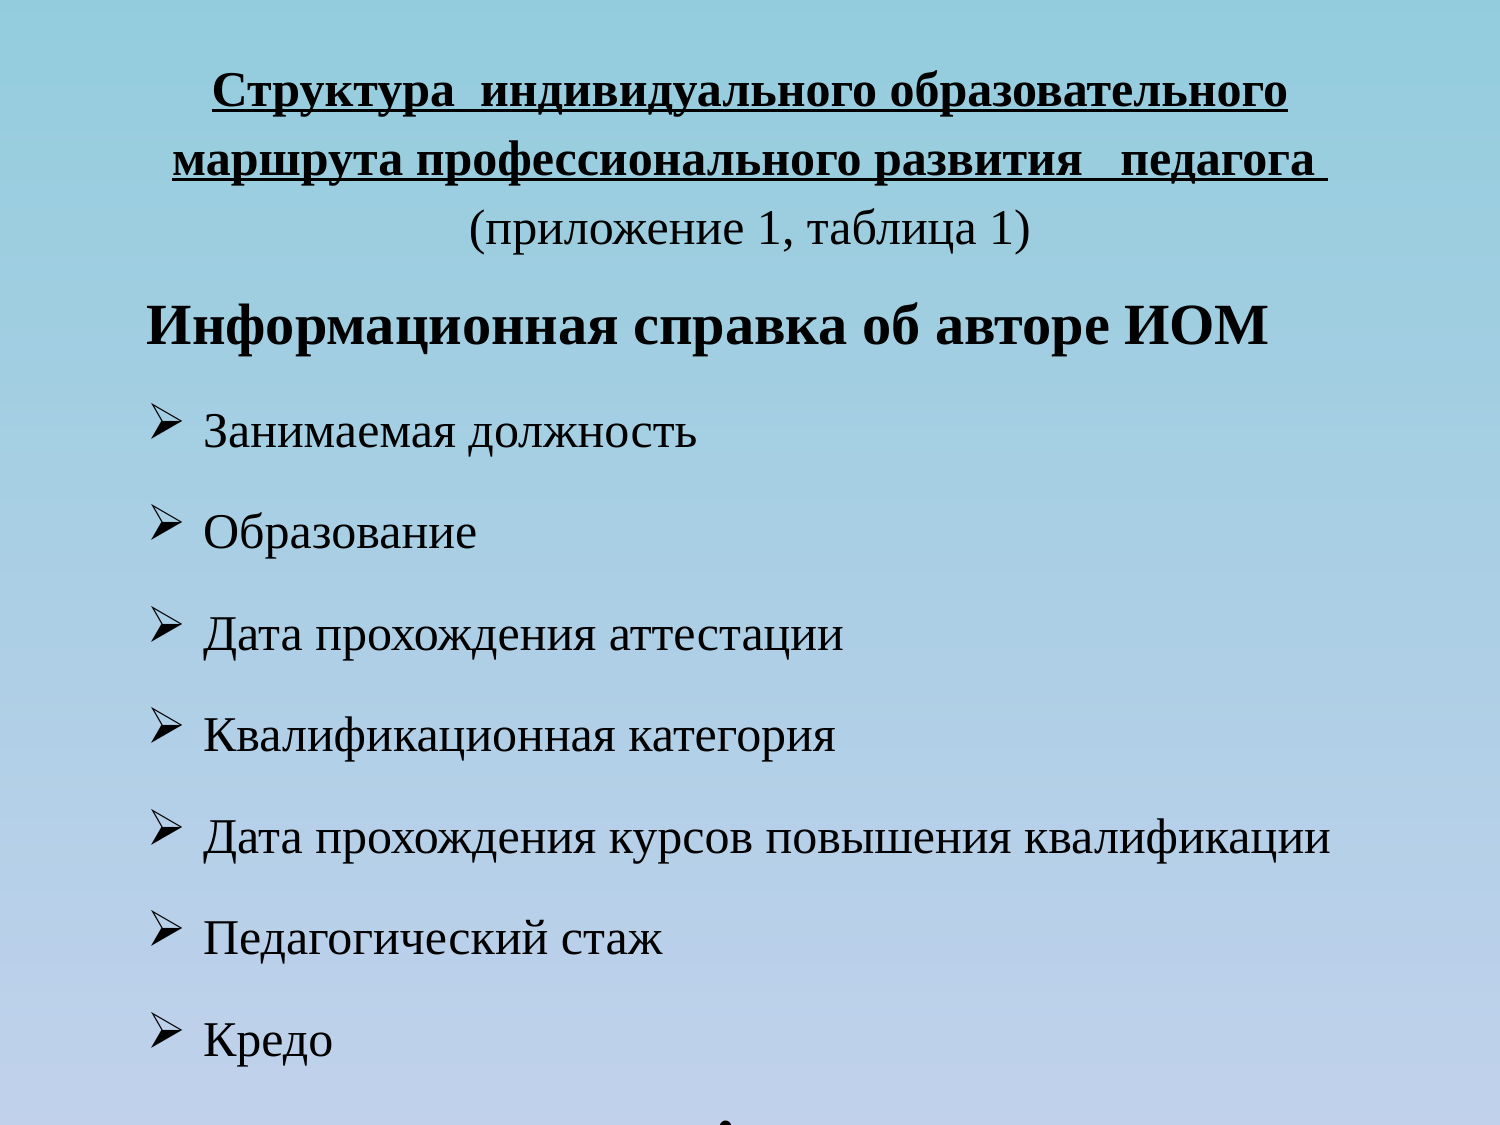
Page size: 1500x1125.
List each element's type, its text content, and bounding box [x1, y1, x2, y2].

list Информационная справка об авторе ИОМ Занимаемая должность Образование Дата прохождения аттестации Квалификационная категория Дата прохождения курсов повышения квалификации Педагогический стаж Кредо [76, 243, 1427, 1125]
title Структура индивидуального образовательного маршрута профессионального развития педагога (приложение 1, таблица 1) [75, 30, 1425, 268]
